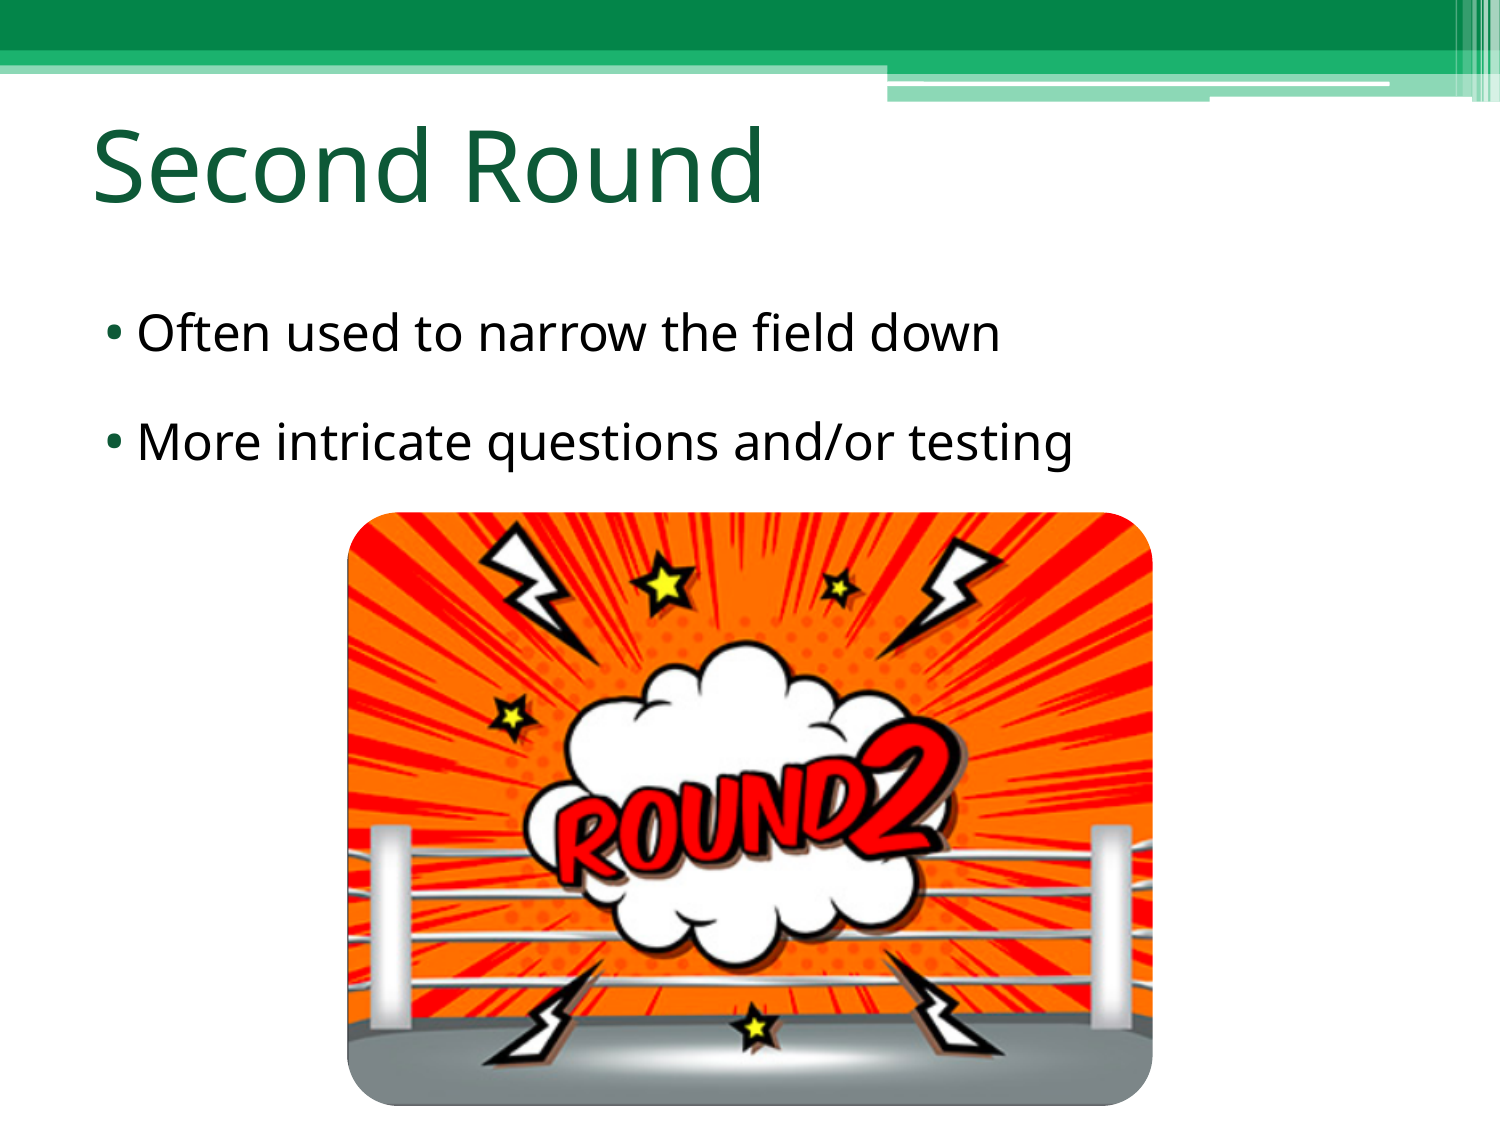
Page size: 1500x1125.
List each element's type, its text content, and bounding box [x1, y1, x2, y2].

picture [347, 512, 1153, 1106]
title Second Round [76, 87, 1448, 238]
list Often used to narrow the field down More intricate questions and/or testing [76, 262, 1488, 1125]
